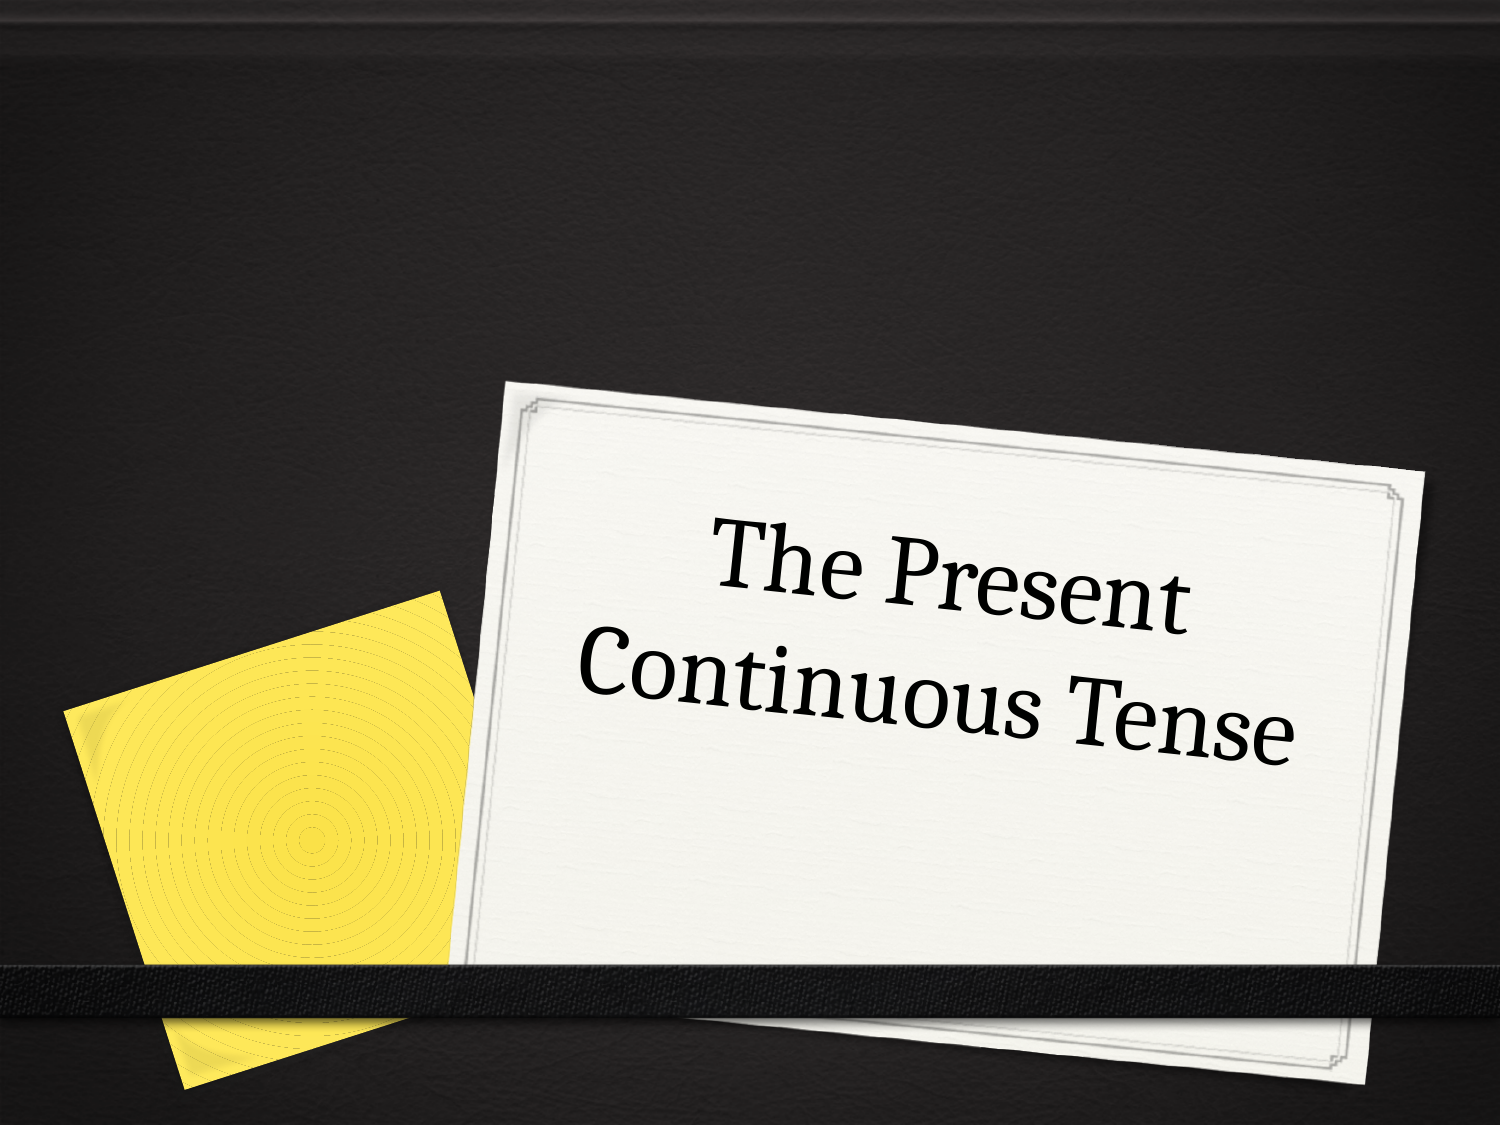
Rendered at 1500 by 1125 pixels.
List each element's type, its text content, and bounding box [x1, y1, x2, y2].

picture [0, 379, 1500, 1102]
picture [69, 693, 157, 788]
title The Present Continuous Tense [536, 453, 1355, 798]
